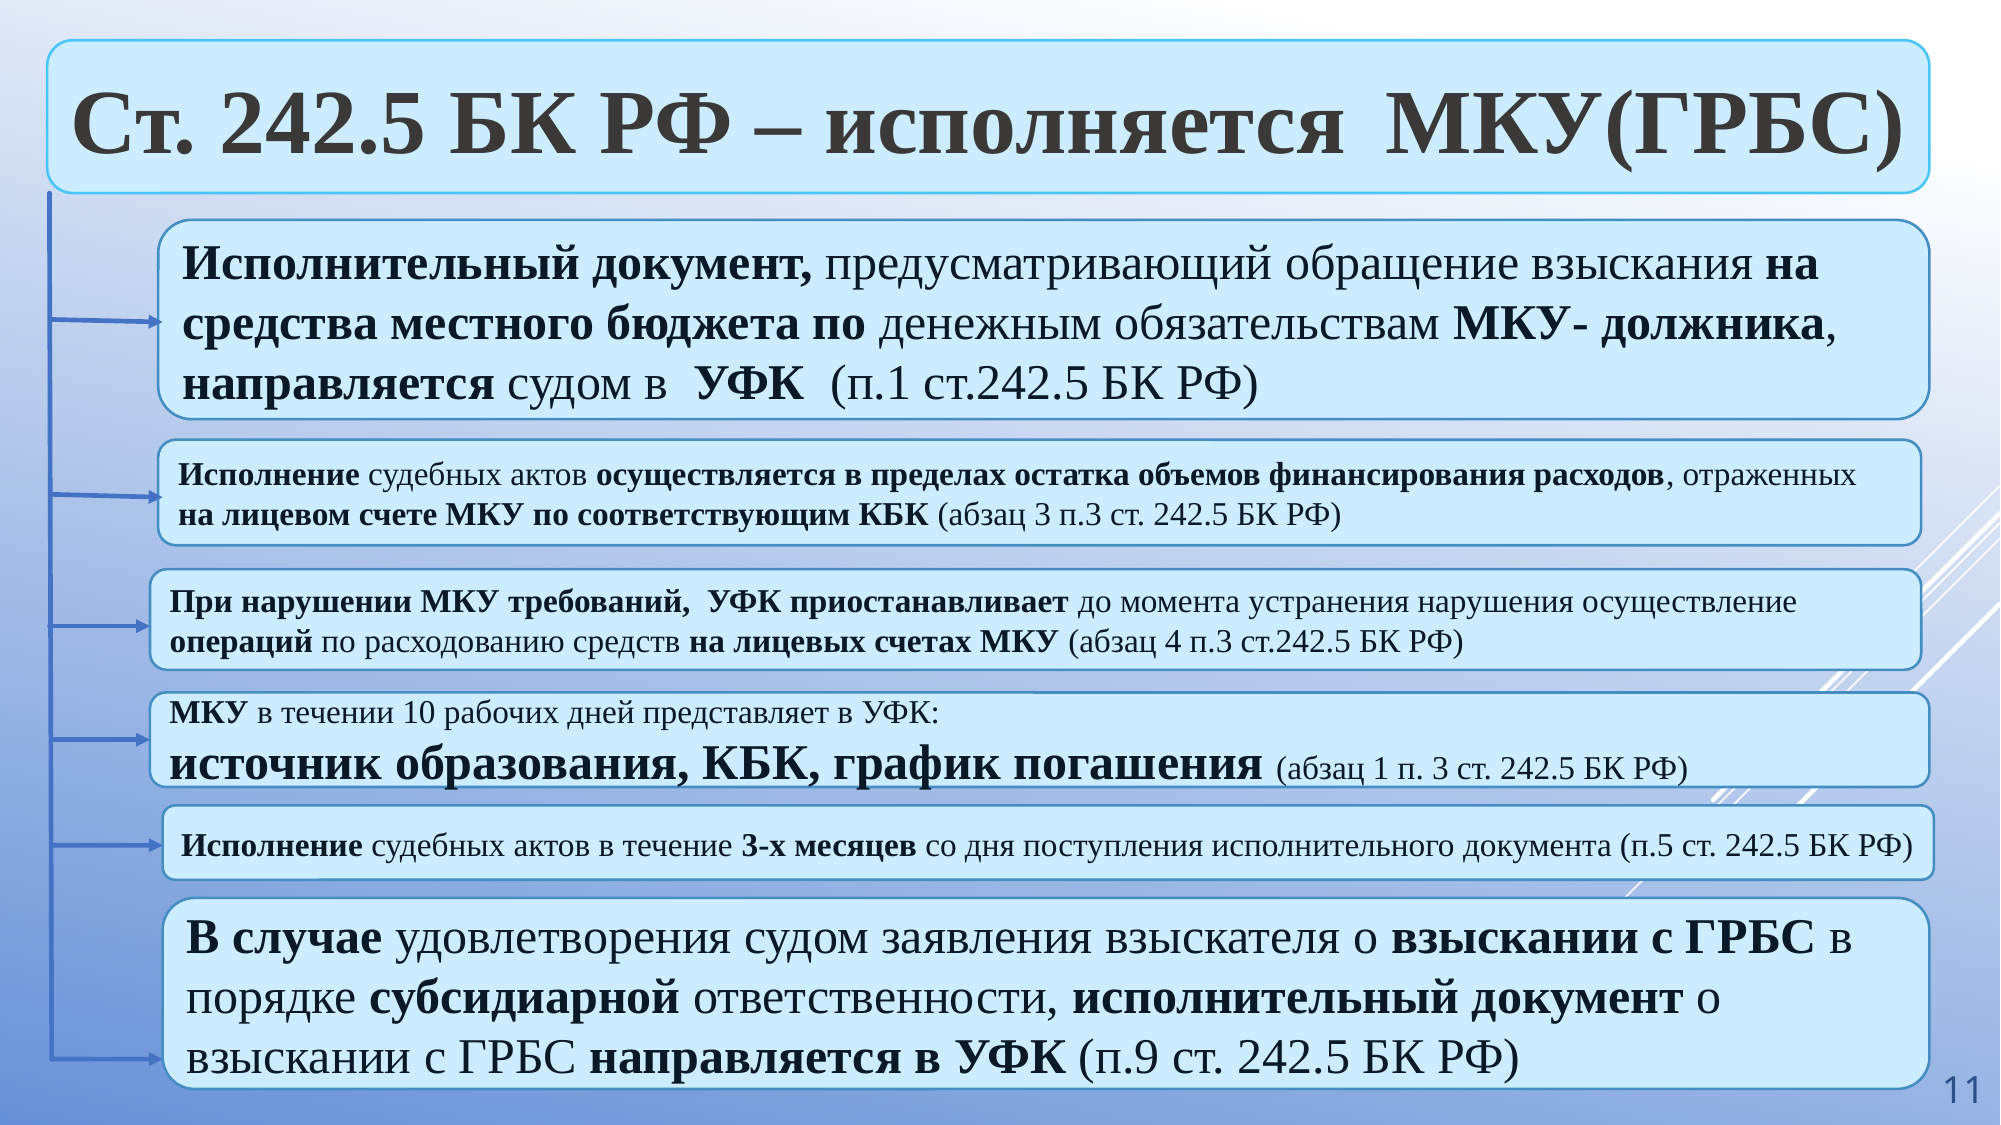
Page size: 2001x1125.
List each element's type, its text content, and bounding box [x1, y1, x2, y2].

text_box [51, 319, 163, 323]
text_box Исполнительный документ, предусматривающий обращение взыскания на средства местного бюджета по денежным обязательствам МКУ- должника, направляется судом в УФК (п.1 ст.242.5 БК РФ) [156, 218, 1931, 421]
text_box В случае удовлетворения судом заявления взыскателя о взыскании с ГРБС в порядке субсидиарной ответственности, исполнительный документ о взыскании с ГРБС направляется в УФК (п.9 ст. 242.5 БК РФ) [161, 896, 1931, 1091]
text_box При нарушении МКУ требований, УФК приостанавливает до момента устранения нарушения осуществление операций по расходованию средств на лицевых счетах МКУ (абзац 4 п.3 ст.242.5 БК РФ) [148, 567, 1923, 672]
text_box МКУ в течении 10 рабочих дней представляет в УФК: источник образования, КБК, график погашения (абзац 1 п. 3 ст. 242.5 БК РФ) [148, 691, 1931, 789]
text_box Ст. 242.5 БК РФ – исполняется МКУ(ГРБС) [45, 38, 1931, 195]
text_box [51, 494, 163, 498]
text_box Исполнение судебных актов в течение 3-х месяцев со дня поступления исполнительного документа (п.5 ст. 242.5 БК РФ) [161, 804, 1936, 882]
text_box Исполнение судебных актов осуществляется в пределах остатка объемов финансирования расходов, отраженных на лицевом счете МКУ по соответствующим КБК (абзац 3 п.3 ст. 242.5 БК РФ) [156, 438, 1923, 547]
slide_number 11 [1925, 1029, 2000, 1125]
